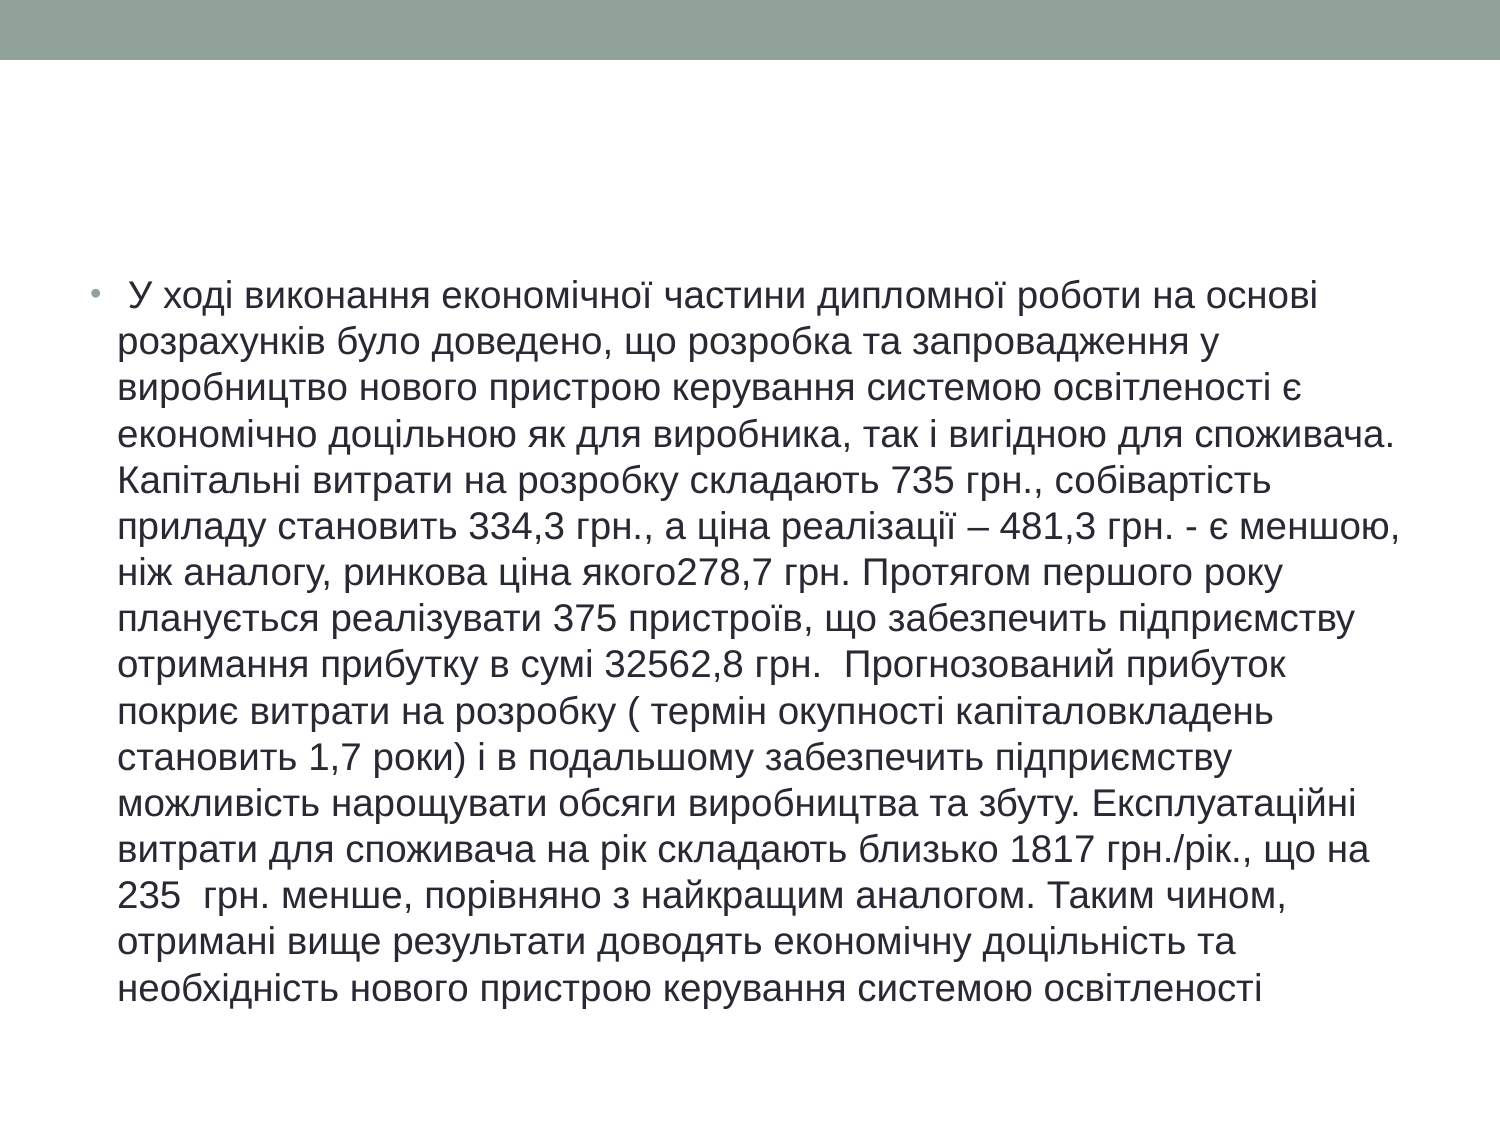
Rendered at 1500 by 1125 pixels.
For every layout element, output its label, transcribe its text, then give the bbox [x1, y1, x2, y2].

list У ході виконання економічної частини дипломної роботи на основі розрахунків було доведено, що розробка та запровадження у виробництво нового пристрою керування системою освітленості є економічно доцільною як для виробника, так і вигідною для споживача. Капітальні витрати на розробку складають 735 грн., собівартість приладу становить 334,3 грн., а ціна реалізації – 481,3 грн. - є меншою, ніж аналогу, ринкова ціна якого278,7 грн. Протягом першого року планується реалізувати 375 пристроїв, що забезпечить підприємству отримання прибутку в сумі 32562,8 грн. Прогнозований прибуток покриє витрати на розробку ( термін окупності капіталовкладень становить 1,7 роки) і в подальшому забезпечить підприємству можливість нарощувати обсяги виробництва та збуту. Експлуатаційні витрати для споживача на рік складають близько 1817 грн./рік., що на 235 грн. менше, порівняно з найкращим аналогом. Таким чином, отримані вище результати доводять економічну доцільність та необхідність нового пристрою керування системою освітленості [75, 262, 1425, 1063]
